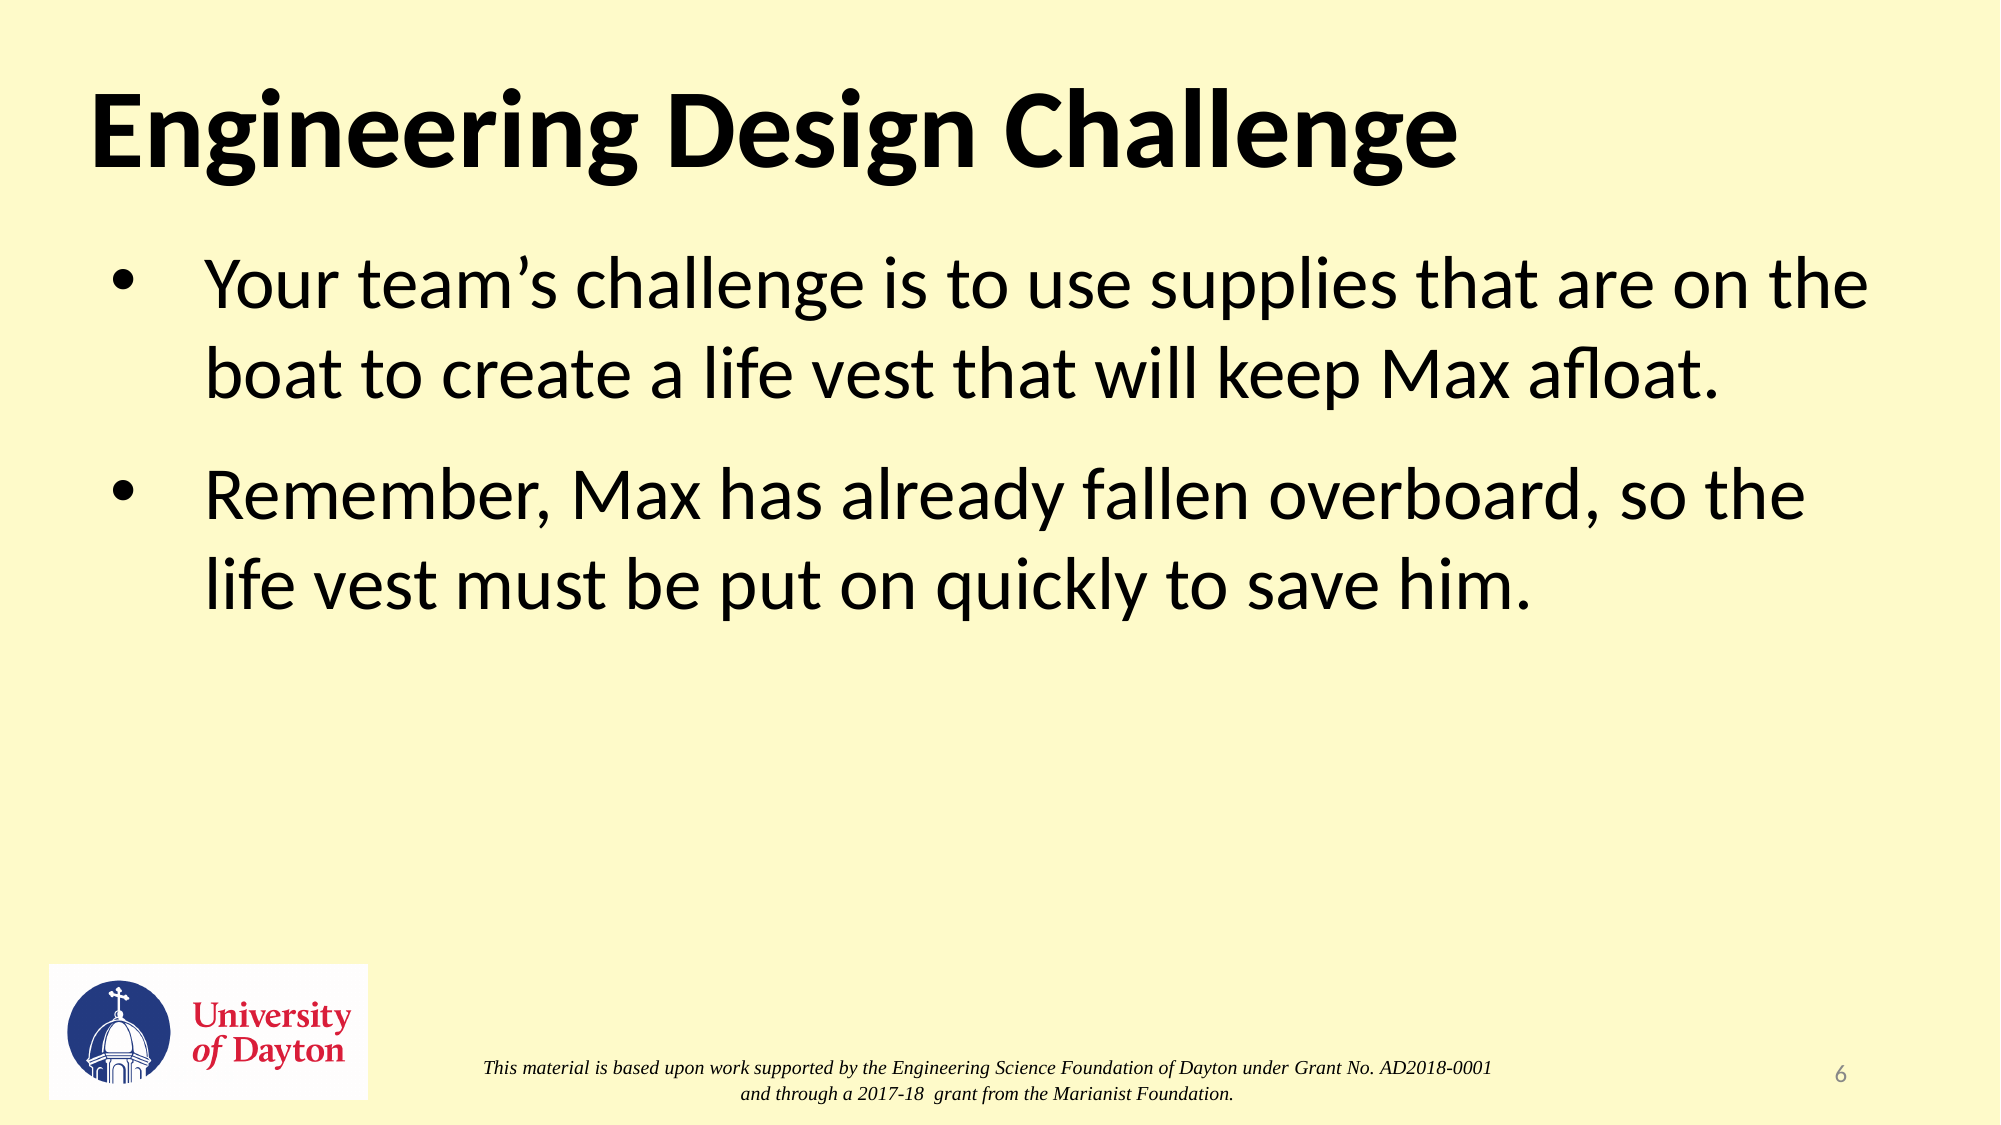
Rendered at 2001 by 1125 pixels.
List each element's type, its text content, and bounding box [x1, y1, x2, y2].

text_box Engineering Design Challenge [74, 121, 1800, 251]
text_box Your team’s challenge is to use supplies that are on the boat to create a life vest that will keep Max afloat. Remember, Max has already fallen overboard, so the life vest must be put on quickly to save him. [95, 225, 1919, 778]
picture [48, 963, 369, 1101]
